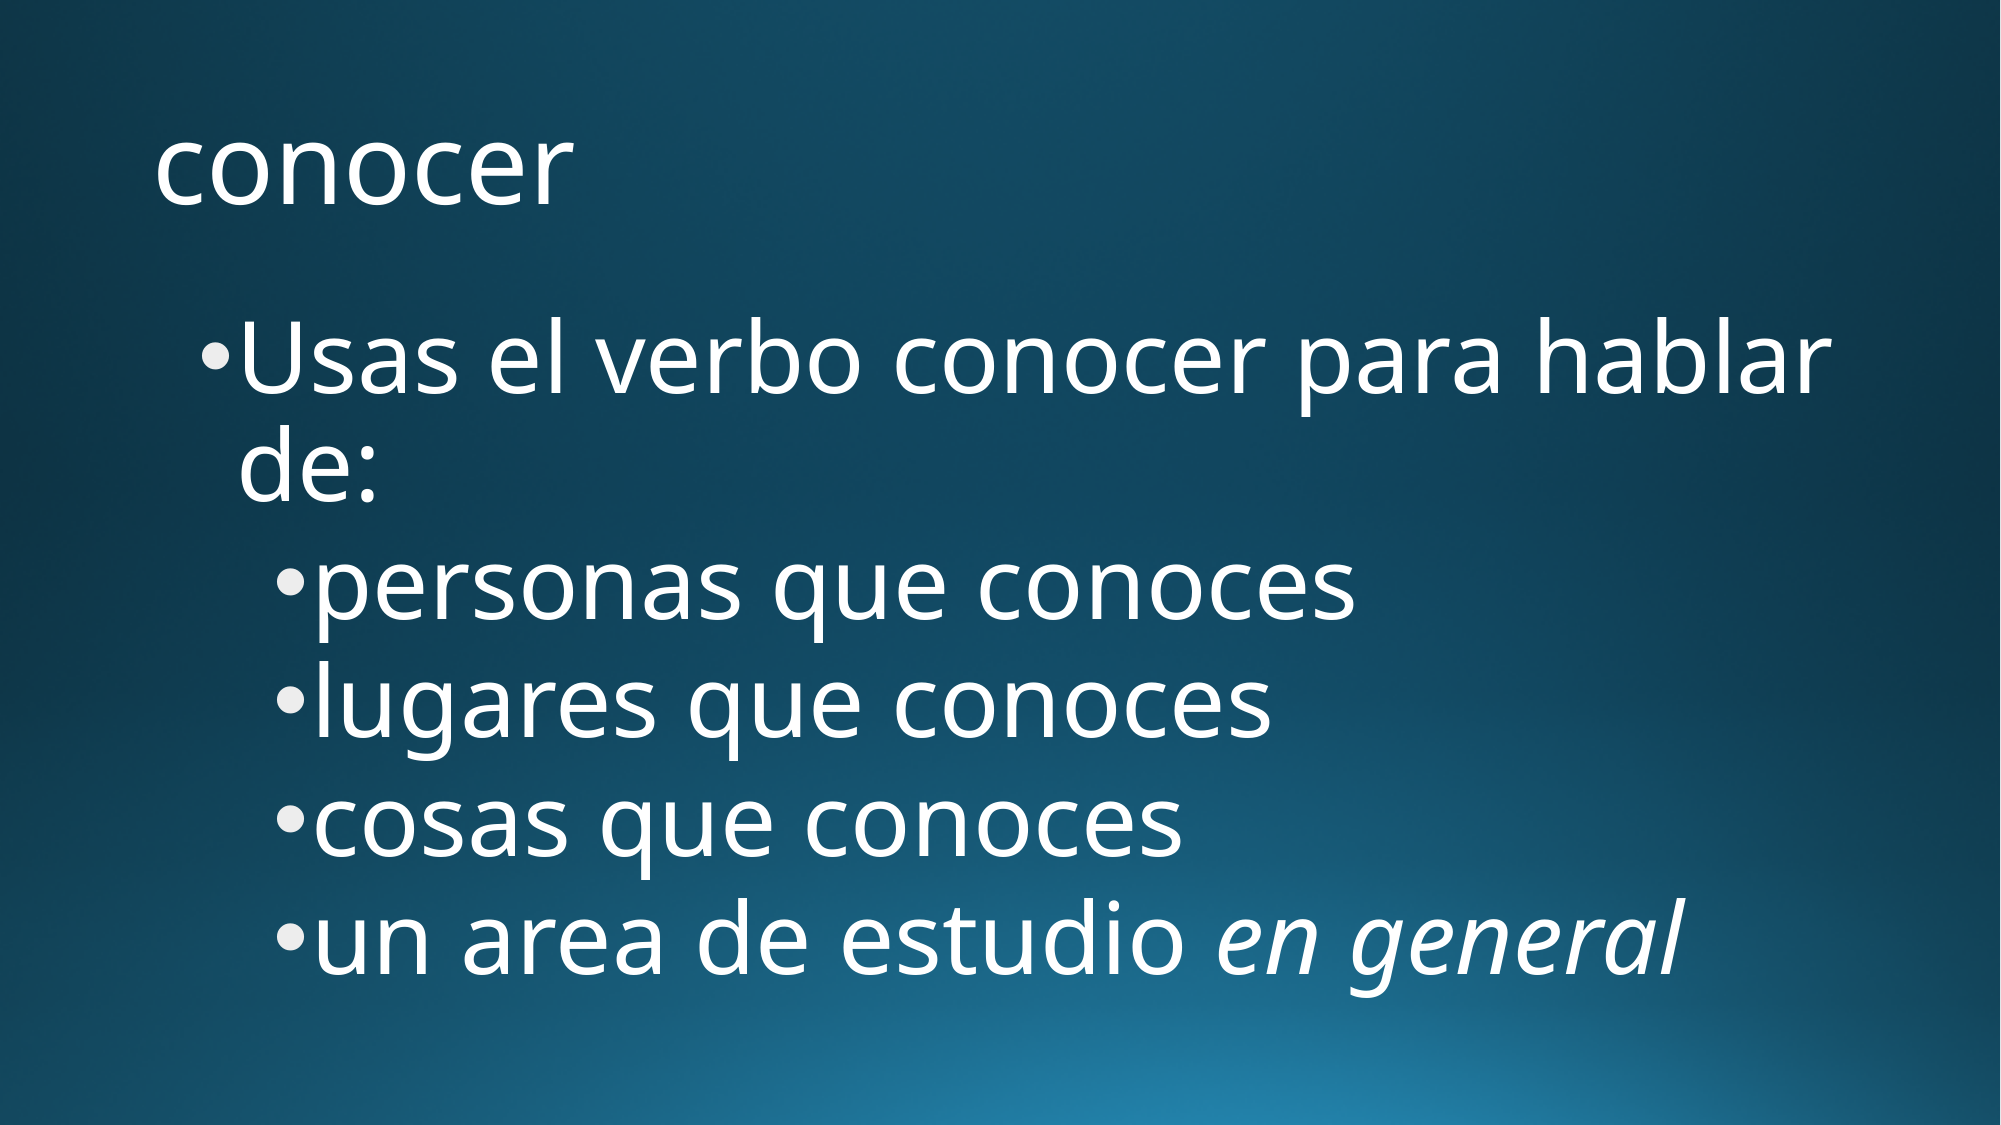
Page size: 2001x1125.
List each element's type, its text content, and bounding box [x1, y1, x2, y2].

title conocer [137, 59, 1863, 278]
list Usas el verbo conocer para hablar de: personas que conoces lugares que conoces cosas que conoces un area de estudio en general [183, 299, 1863, 1014]
picture [0, 0, 2001, 1125]
